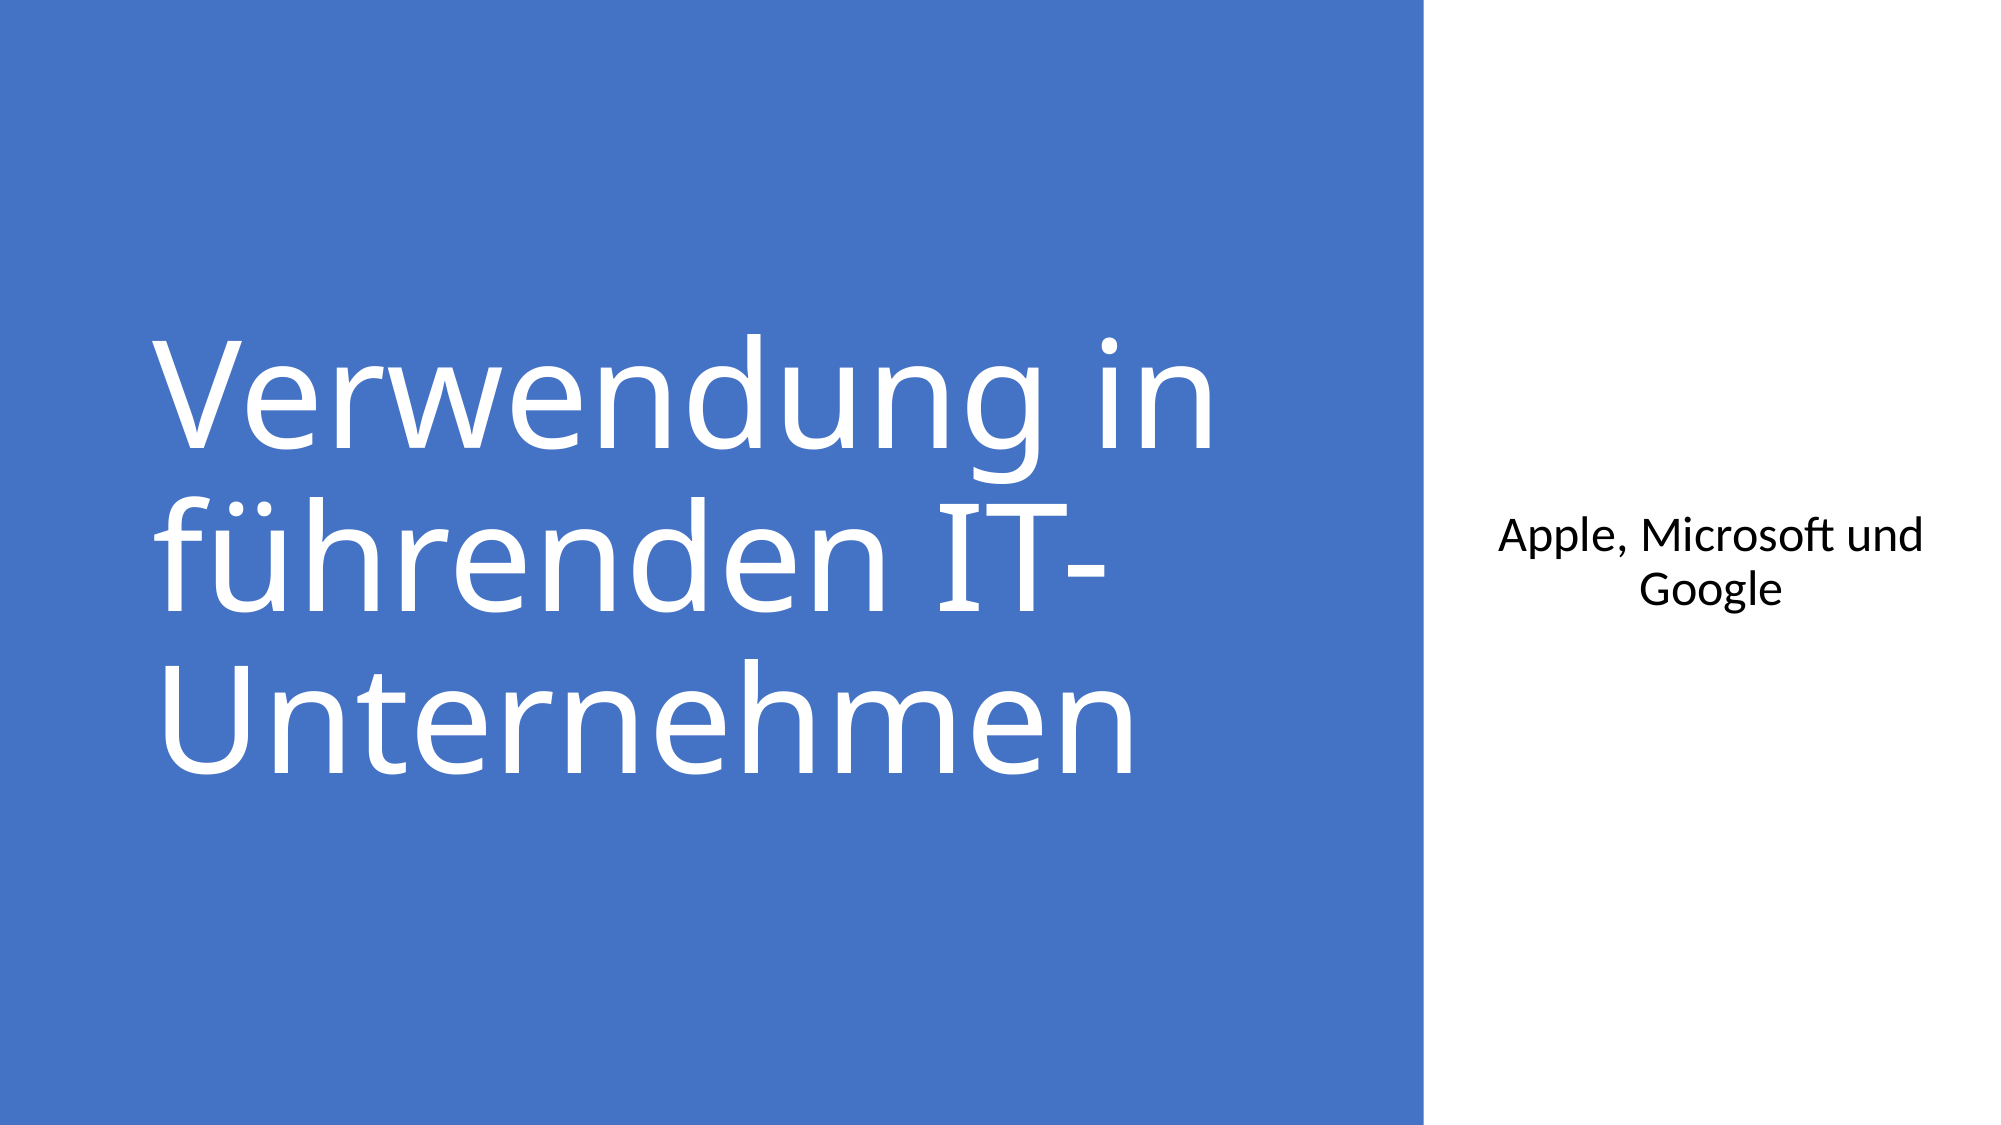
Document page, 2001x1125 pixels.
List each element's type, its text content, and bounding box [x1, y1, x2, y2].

title Verwendung in führenden IT-Unternehmen [138, 249, 1362, 875]
subtitle Apple, Microsoft und Google [1423, 482, 2000, 643]
text_box [0, 0, 1425, 1125]
